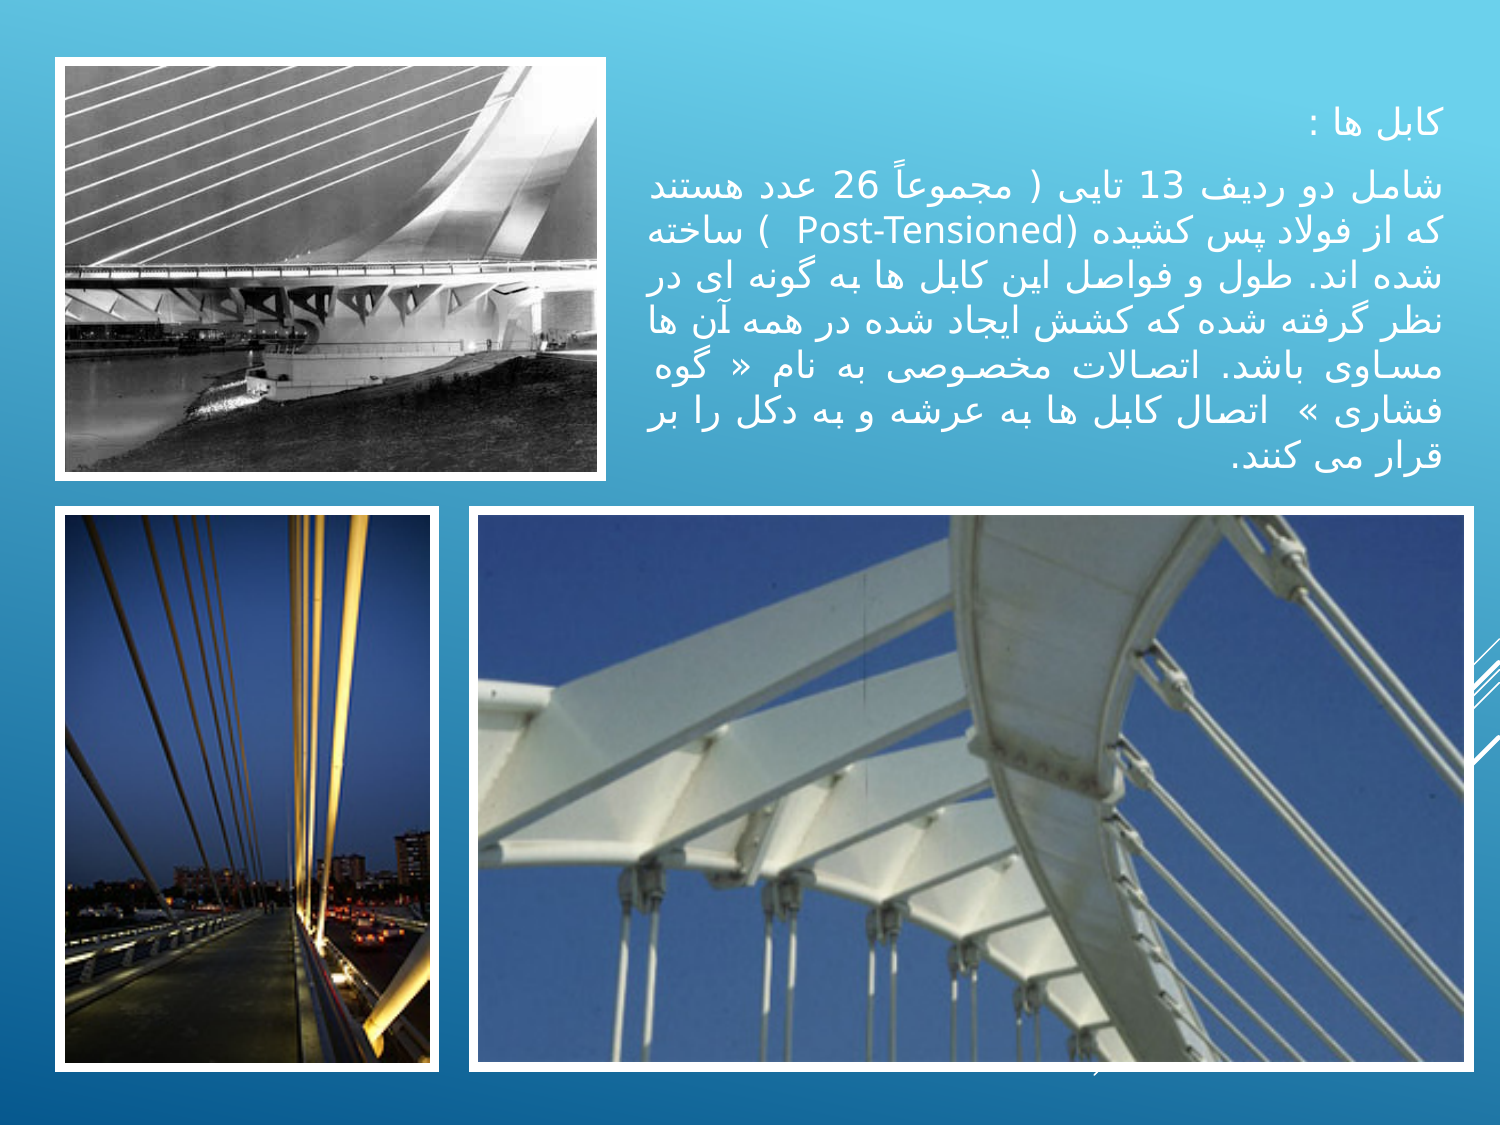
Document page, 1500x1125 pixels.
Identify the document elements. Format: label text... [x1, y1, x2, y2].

picture [64, 515, 431, 1063]
picture [64, 66, 597, 472]
text_box کابل ها : شامل دو ردیف 13 تایی ( مجموعاً 26 عدد هستند که از فولاد پس کشیده (Post-Tensioned ) ساخته شده اند. طول و فواصل این کابل ها به گونه ای در نظر گرفته شده که کشش ایجاد شده در همه آن ها مساوی باشد. اتصالات مخصوصی به نام « گوه فشاری » اتصال کابل ها به عرشه و به دکل را بر قرار می کنند. [631, 90, 1459, 484]
picture [478, 515, 1465, 1063]
